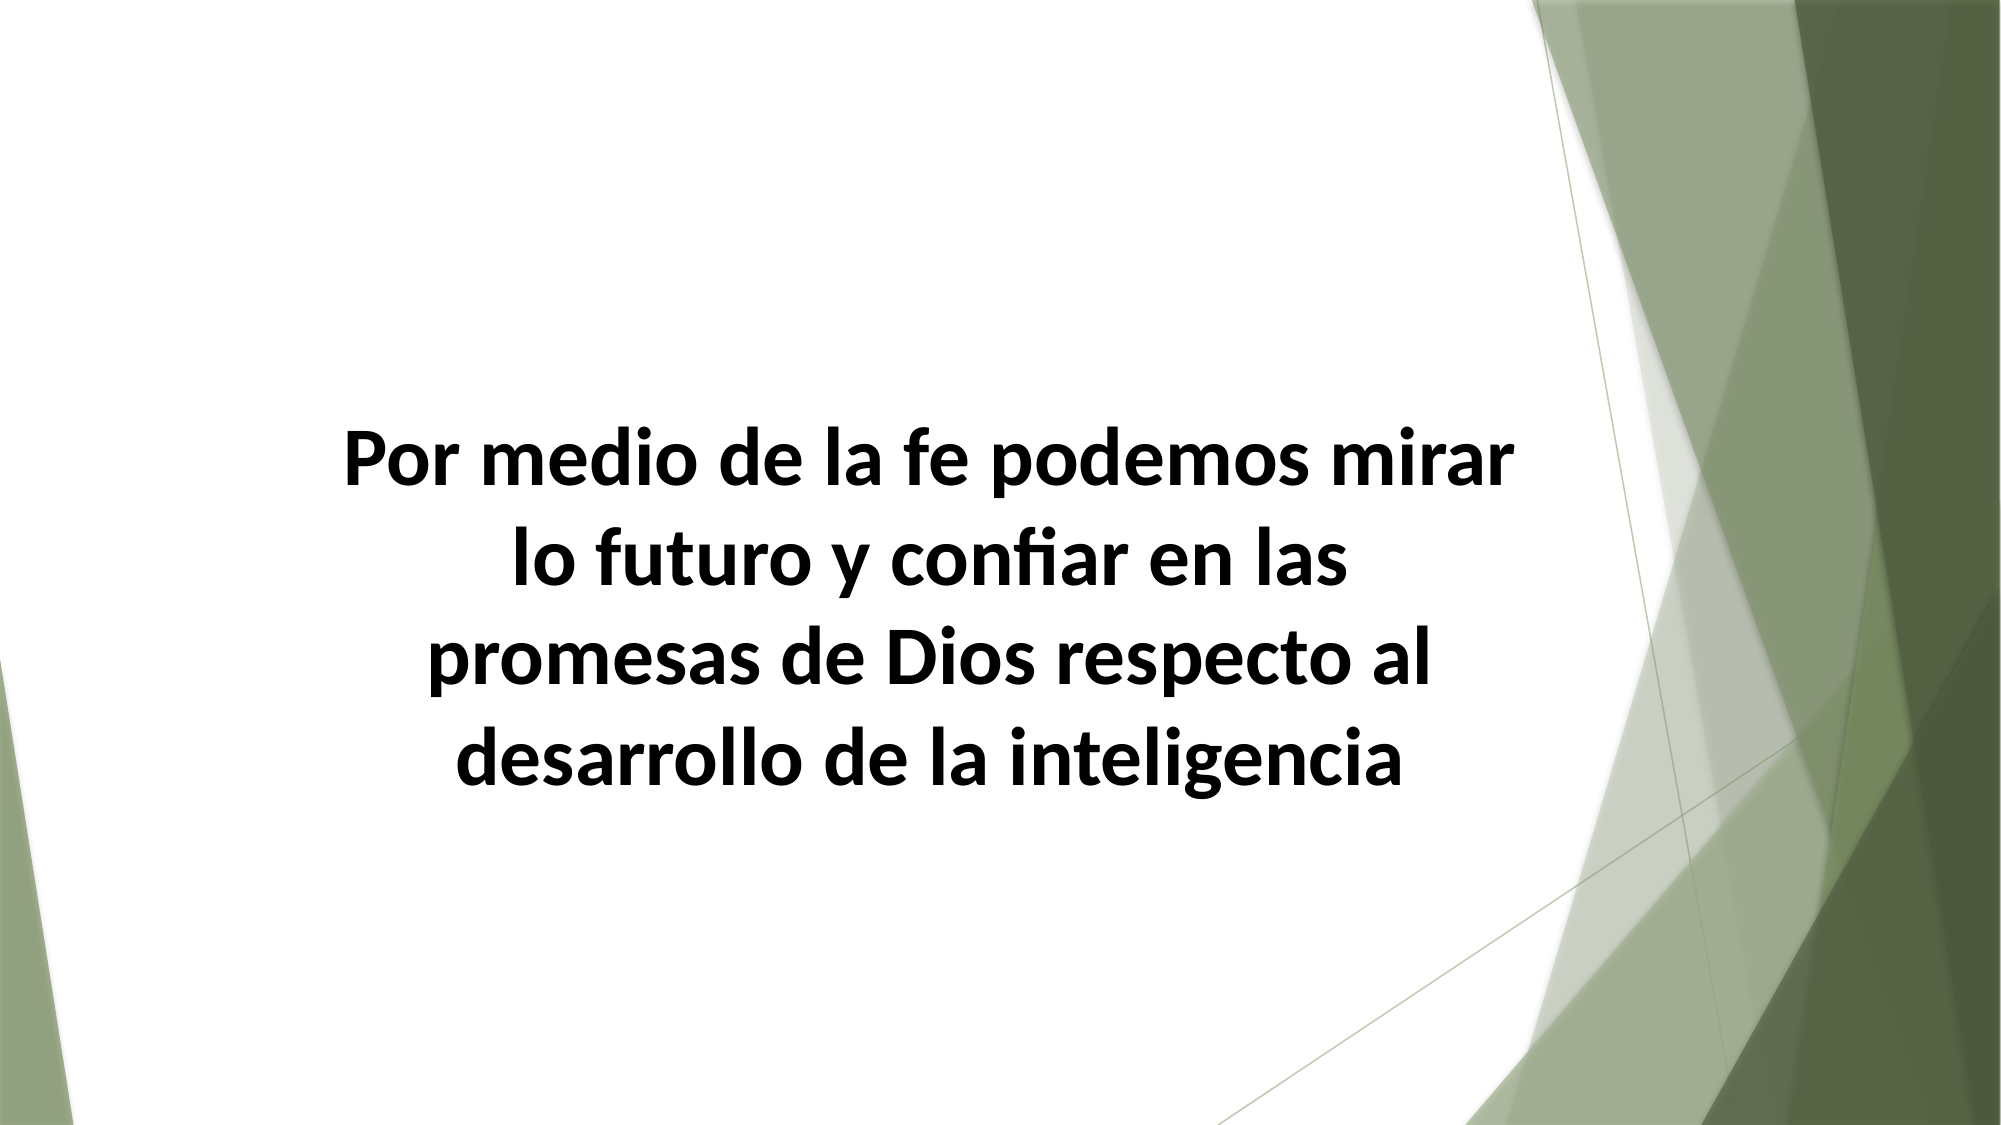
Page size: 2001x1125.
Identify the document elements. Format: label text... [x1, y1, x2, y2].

text_box Por medio de la fe podemos mirar lo futuro y confiar en las promesas de Dios respecto al desarrollo de la inteligencia [323, 394, 1538, 809]
